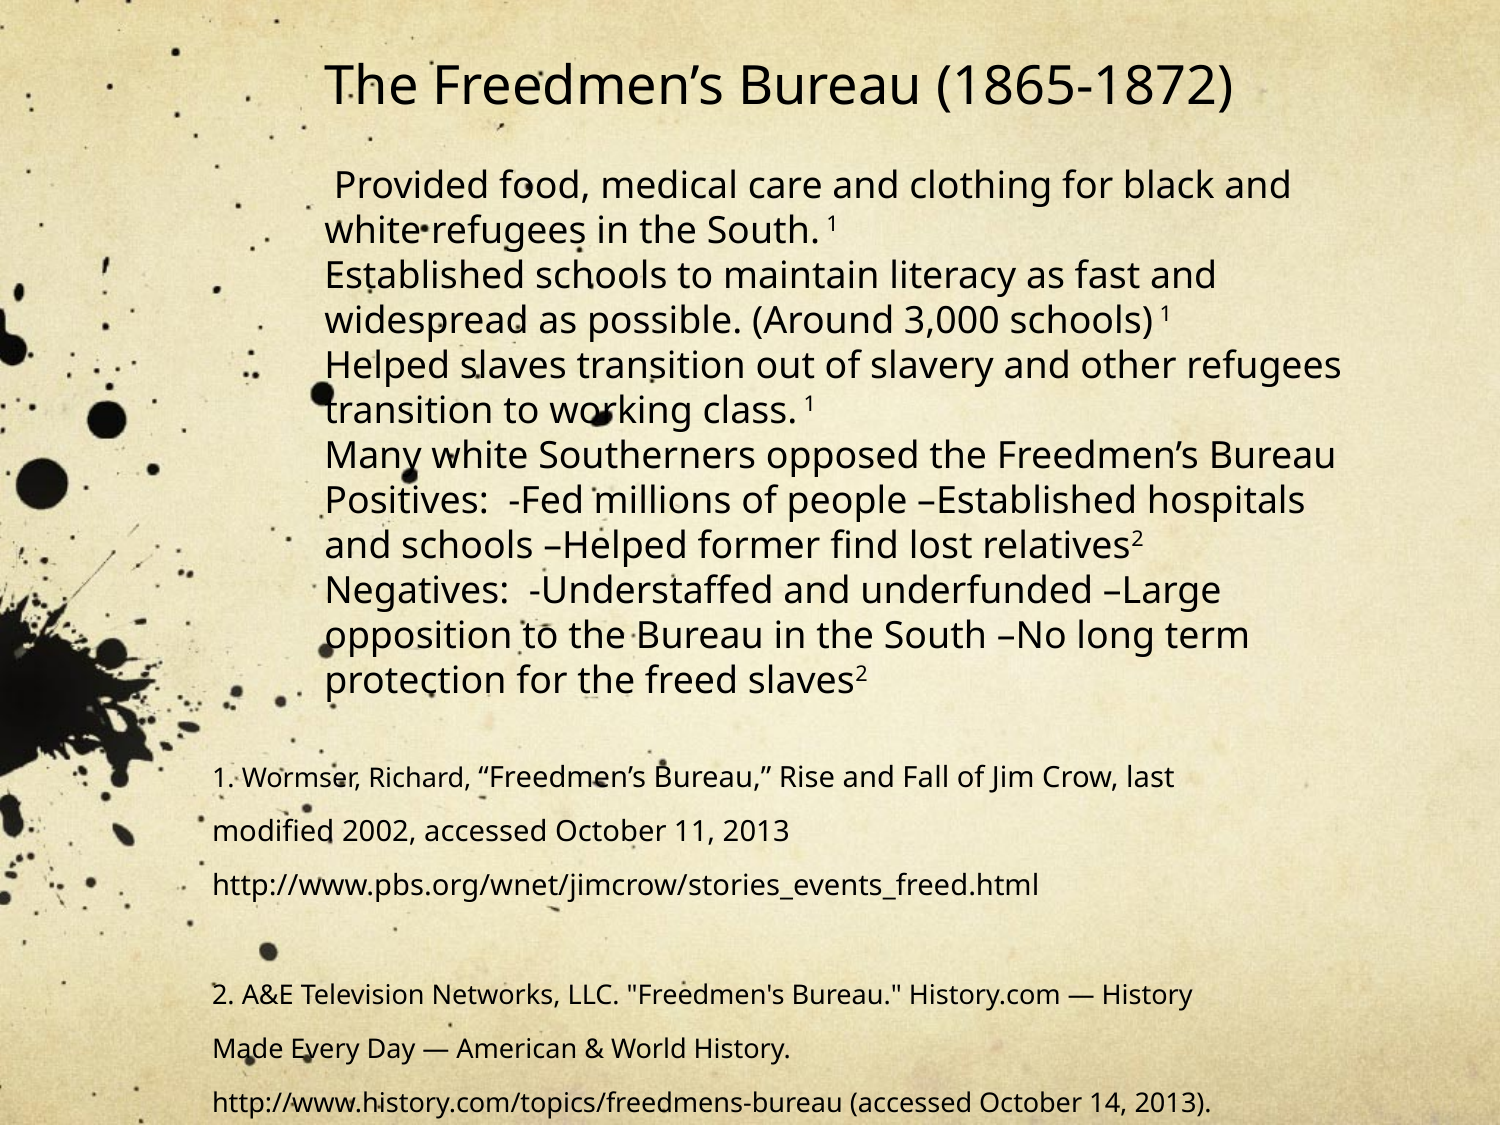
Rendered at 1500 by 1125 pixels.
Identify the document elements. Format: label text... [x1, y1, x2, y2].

subtitle 1. Wormser, Richard, “Freedmen’s Bureau,” Rise and Fall of Jim Crow, last modified 2002, accessed October 11, 2013 http://www.pbs.org/wnet/jimcrow/stories_events_freed.html 2. A&E Television Networks, LLC. "Freedmen's Bureau." History.com — History Made Every Day — American & World History. http://www.history.com/topics/freedmens-bureau (accessed October 14, 2013). [197, 738, 1260, 1123]
picture [0, 0, 1500, 1125]
title The Freedmen’s Bureau (1865-1872) Provided food, medical care and clothing for black and white refugees in the South. 1 Established schools to maintain literacy as fast and widespread as possible. (Around 3,000 schools) 1 Helped slaves transition out of slavery and other refugees transition to working class. 1 Many white Southerners opposed the Freedmen’s Bureau Positives: -Fed millions of people –Established hospitals and schools –Helped former find lost relatives2 Negatives: -Understaffed and underfunded –Large opposition to the Bureau in the South –No long term protection for the freed slaves2 [316, 11, 1380, 931]
